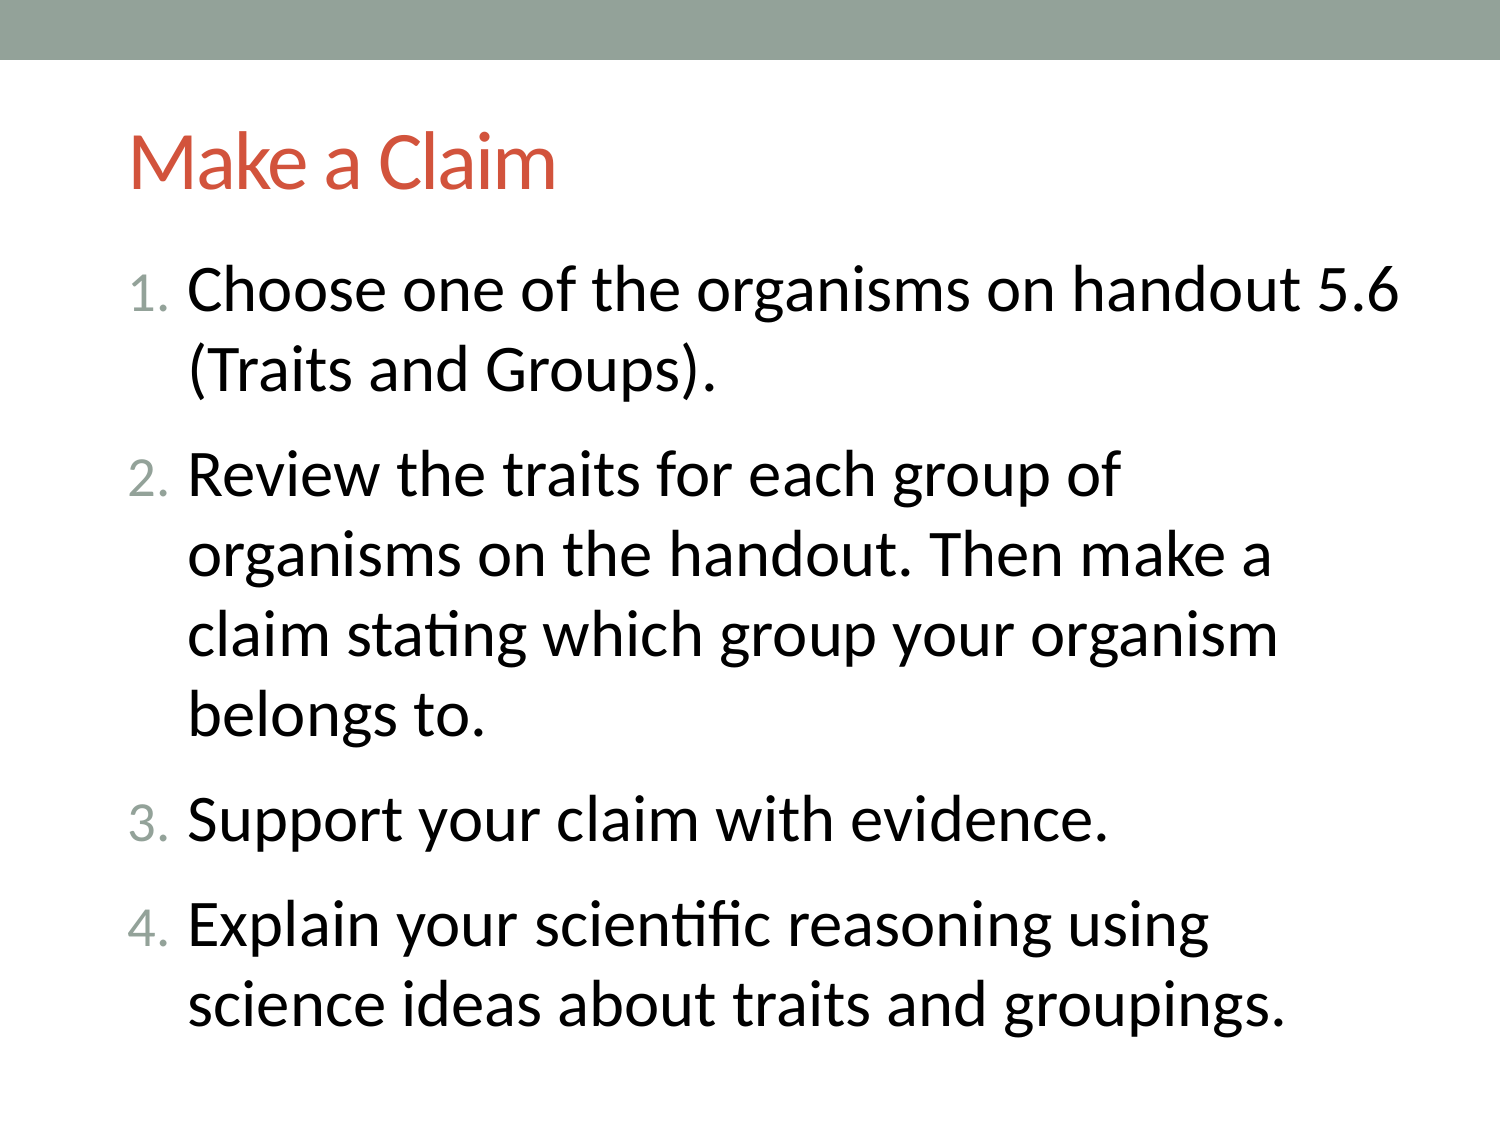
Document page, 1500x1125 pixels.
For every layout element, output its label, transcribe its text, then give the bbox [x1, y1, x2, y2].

list Choose one of the organisms on handout 5.6 (Traits and Groups). Review the traits for each group of organisms on the handout. Then make a claim stating which group your organism belongs to. Support your claim with evidence. Explain your scientific reasoning using science ideas about traits and groupings. [112, 237, 1425, 1038]
title Make a Claim [112, 75, 1425, 237]
